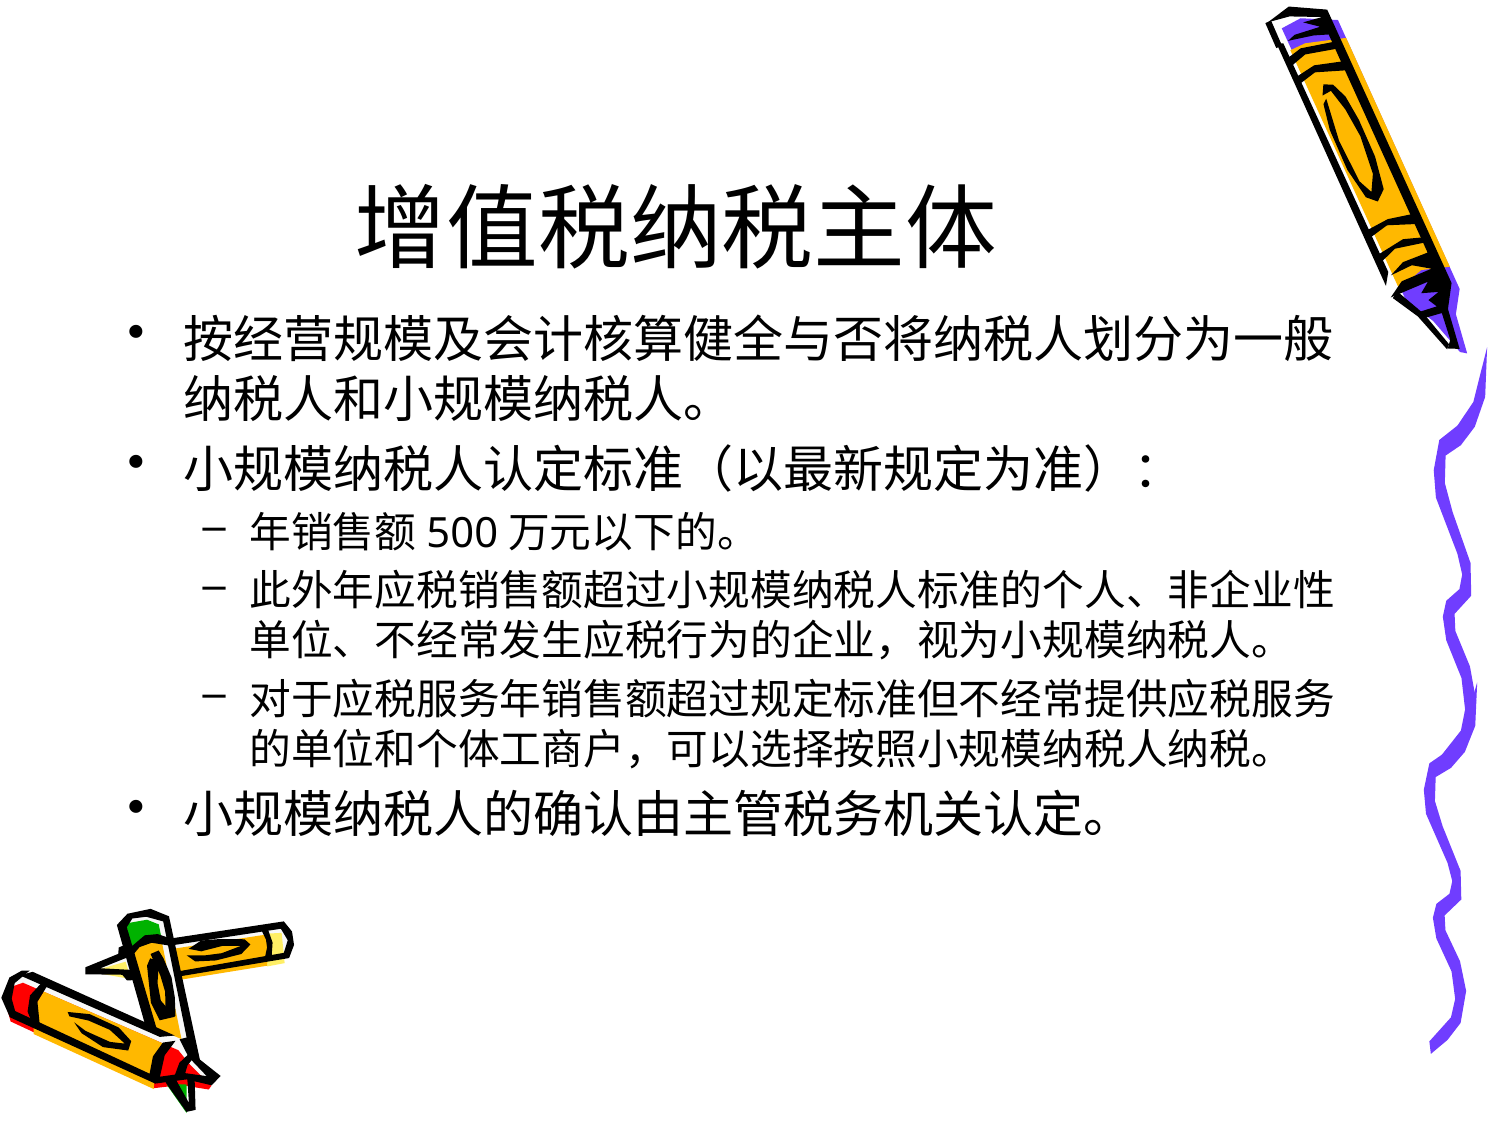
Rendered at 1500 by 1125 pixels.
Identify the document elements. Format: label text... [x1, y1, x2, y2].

title 增值税纳税主体 [112, 24, 1240, 288]
list 按经营规模及会计核算健全与否将纳税人划分为一般纳税人和小规模纳税人。 小规模纳税人认定标准（以最新规定为准）： 年销售额500万元以下的。 此外年应税销售额超过小规模纳税人标准的个人、非企业性单位、不经常发生应税行为的企业，视为小规模纳税人。 对于应税服务年销售额超过规定标准但不经常提供应税服务的单位和个体工商户，可以选择按照小规模纳税人纳税。 小规模纳税人的确认由主管税务机关认定。 [112, 299, 1376, 901]
